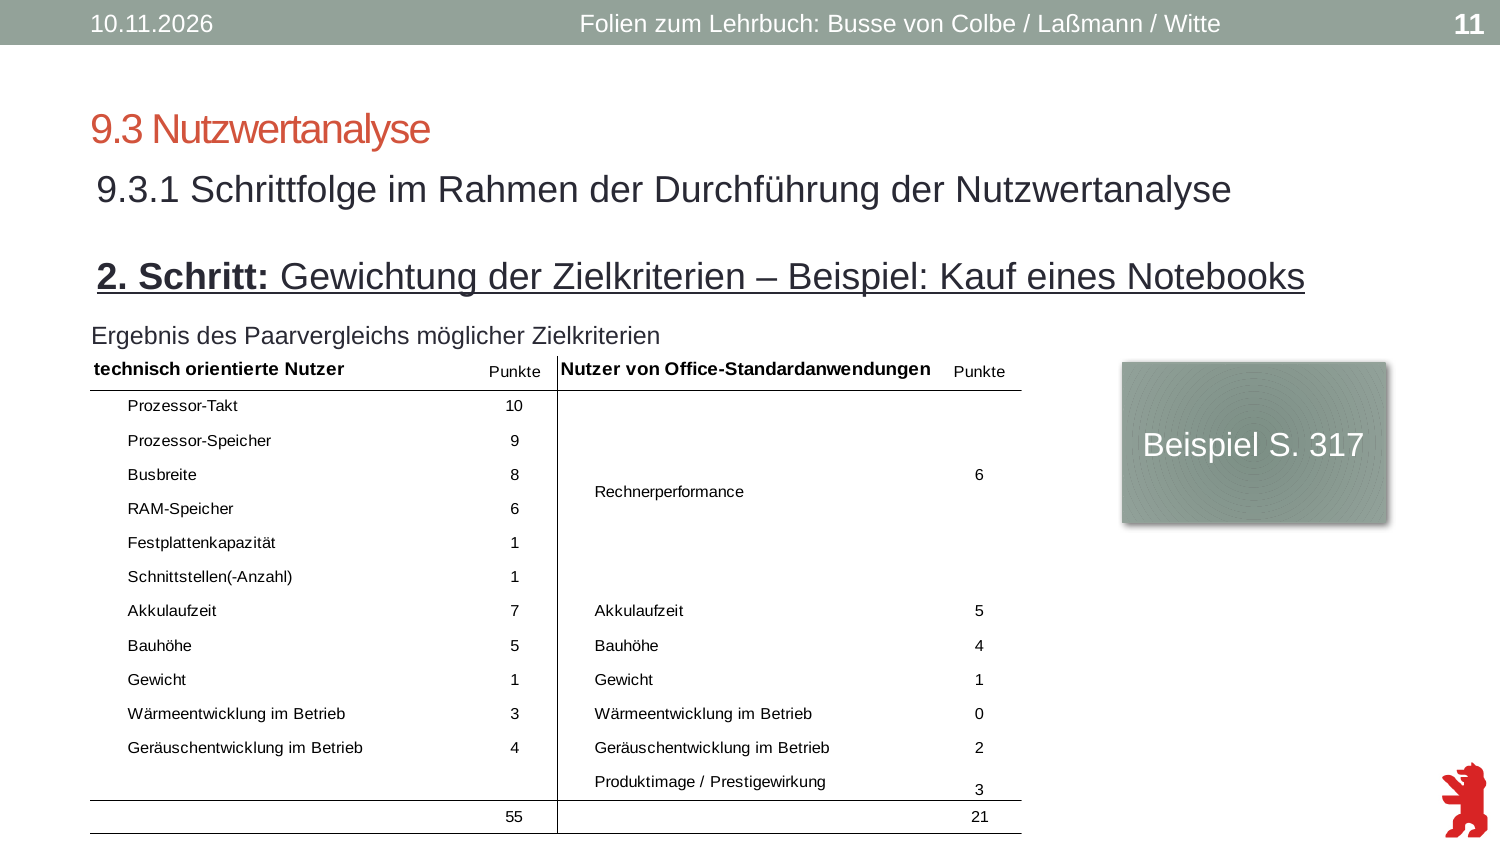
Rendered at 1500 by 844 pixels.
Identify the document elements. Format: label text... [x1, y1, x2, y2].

picture [1434, 760, 1500, 844]
text_box Ergebnis des Paarvergleichs möglicher Zielkriterien [76, 312, 677, 357]
title 9.3 Nutzwertanalyse [75, 65, 1500, 188]
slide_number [75, 2, 550, 43]
text_box 9.3.1 Schrittfolge im Rahmen der Durchführung der Nutzwertanalyse [81, 157, 1248, 217]
slide_number 11 [1325, 2, 1500, 43]
text_box Beispiel S. 317 [1122, 362, 1386, 523]
footer Folien zum Lehrbuch: Busse von Colbe / Laßmann / Witte [562, 2, 1238, 43]
picture [89, 355, 1023, 836]
text_box 2. Schritt: Gewichtung der Zielkriterien – Beispiel: Kauf eines Notebooks [81, 244, 1321, 305]
